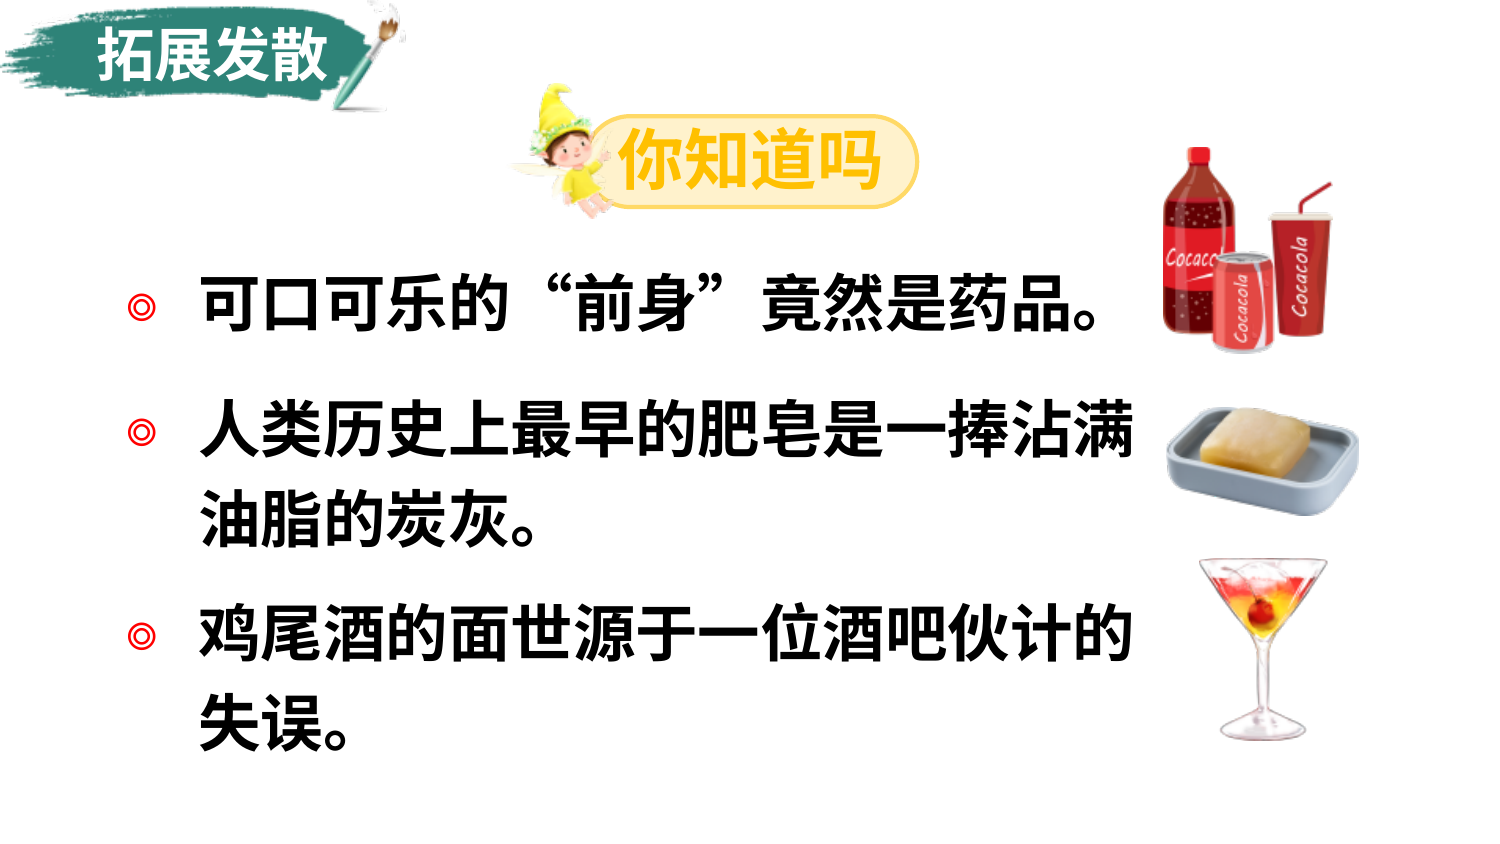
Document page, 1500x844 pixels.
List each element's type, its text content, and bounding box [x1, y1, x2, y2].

text_box 鸡尾酒的面世源于一位酒吧伙计的失误。 [108, 571, 1162, 767]
text_box 人类历史上最早的肥皂是一捧沾满油脂的炭灰。 [108, 367, 1162, 562]
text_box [505, 83, 918, 219]
text_box 可口可乐的“前身”竟然是药品。 [108, 257, 1162, 347]
picture [1166, 407, 1359, 516]
picture [1199, 558, 1329, 741]
picture [1163, 147, 1333, 354]
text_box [0, 0, 420, 131]
